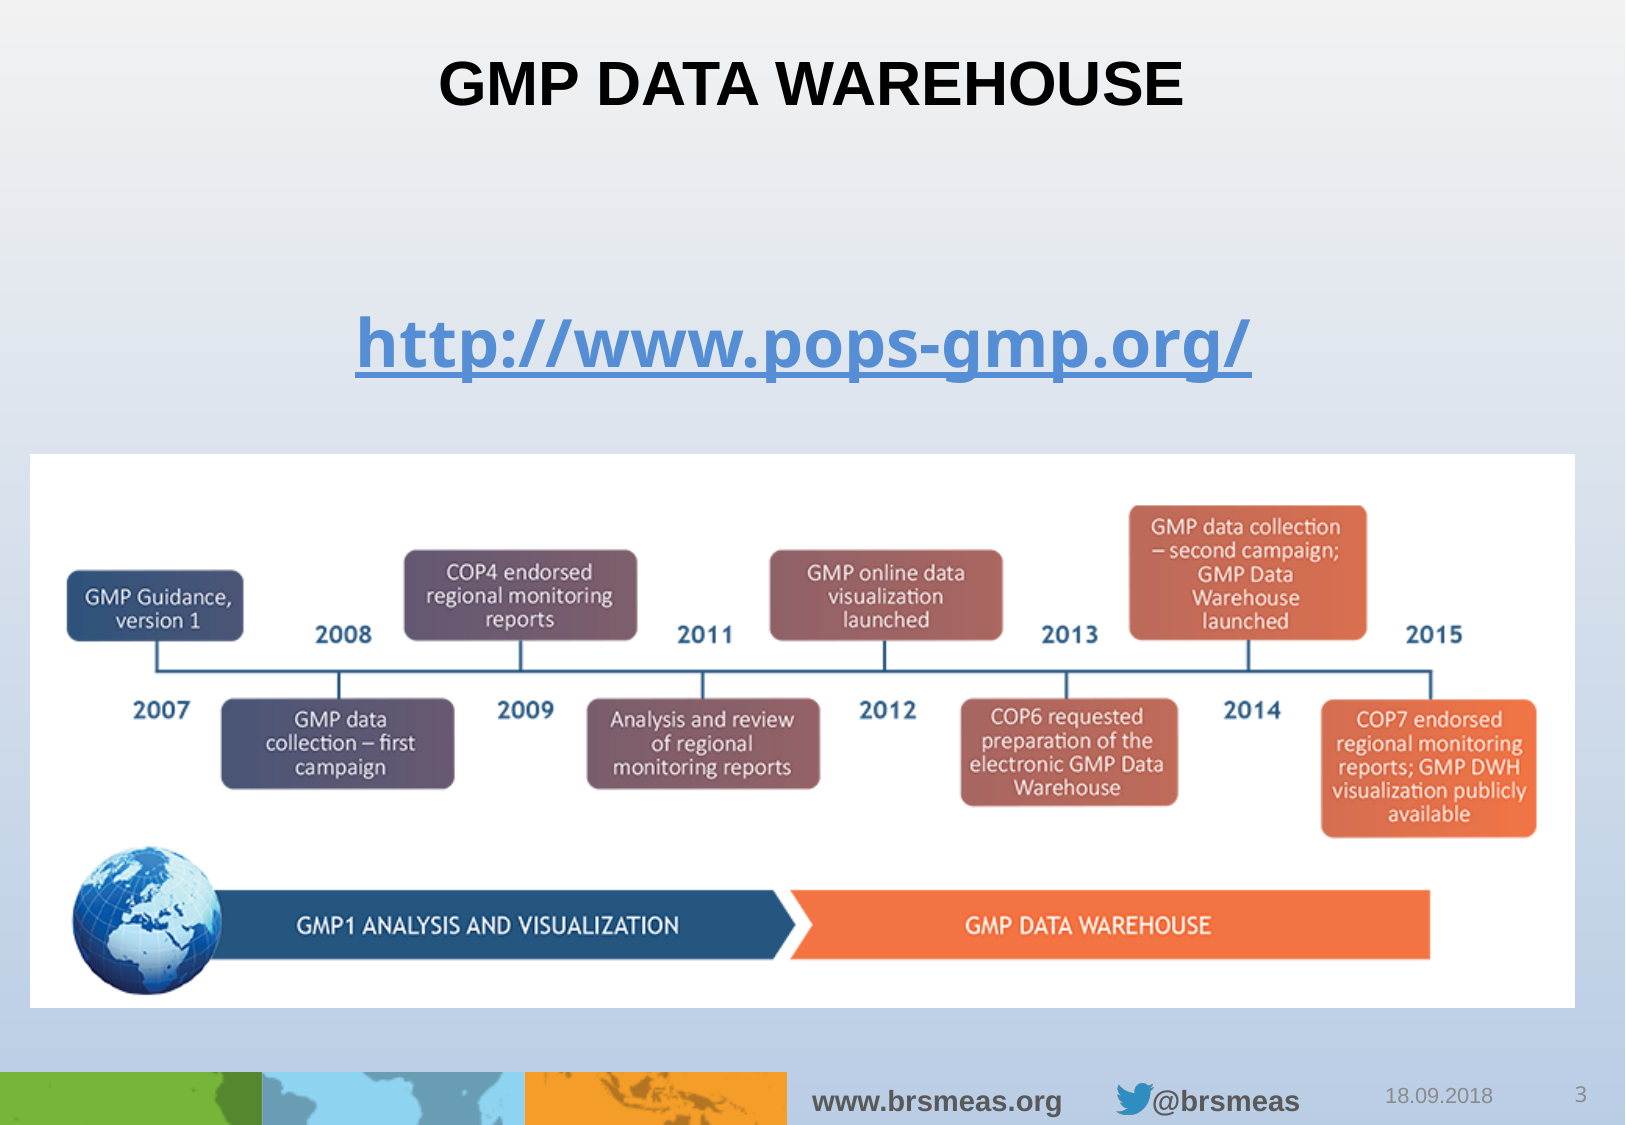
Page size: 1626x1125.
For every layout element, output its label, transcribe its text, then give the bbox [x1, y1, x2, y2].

picture [0, 1072, 787, 1125]
picture [1116, 1083, 1154, 1115]
picture [29, 453, 1576, 1008]
title GMP Data warehouse [0, 14, 1625, 157]
text_box http://www.pops-gmp.org/ [282, 293, 1325, 389]
